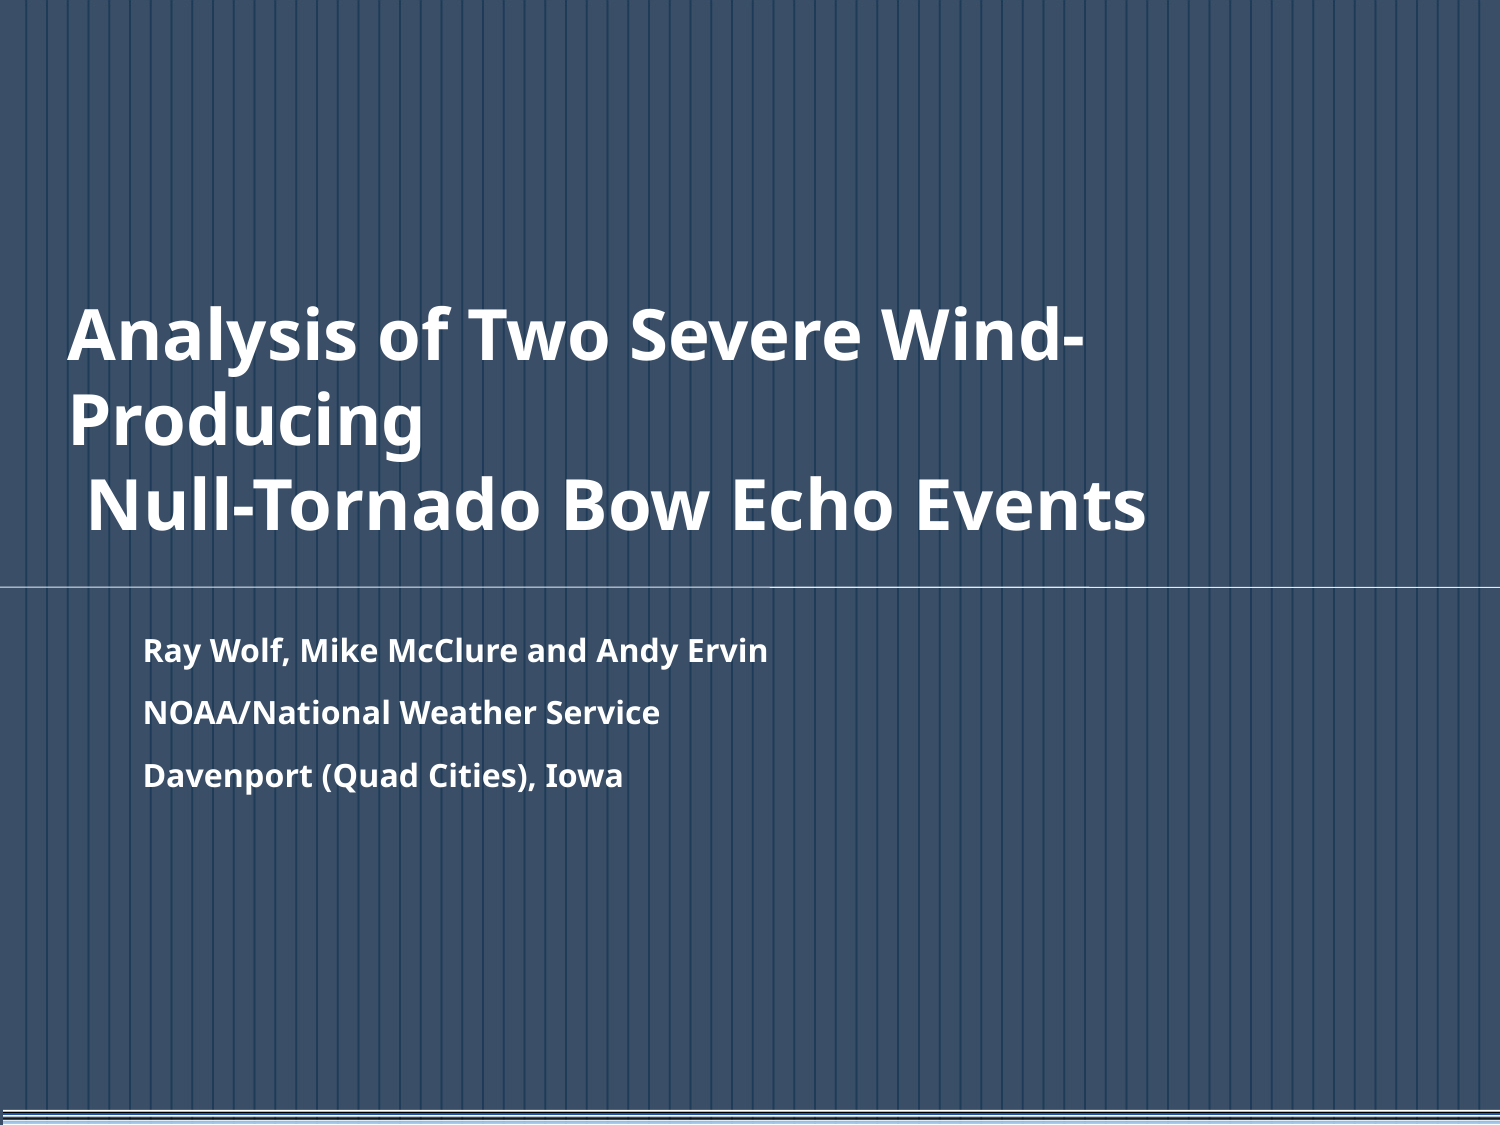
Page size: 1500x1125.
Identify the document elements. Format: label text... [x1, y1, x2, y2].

title Analysis of Two Severe Wind-Producing Null-Tornado Bow Echo Events [37, 349, 1463, 575]
subtitle Ray Wolf, Mike McClure and Andy Ervin NOAA/National Weather Service Davenport (Quad Cities), Iowa [112, 600, 1388, 825]
